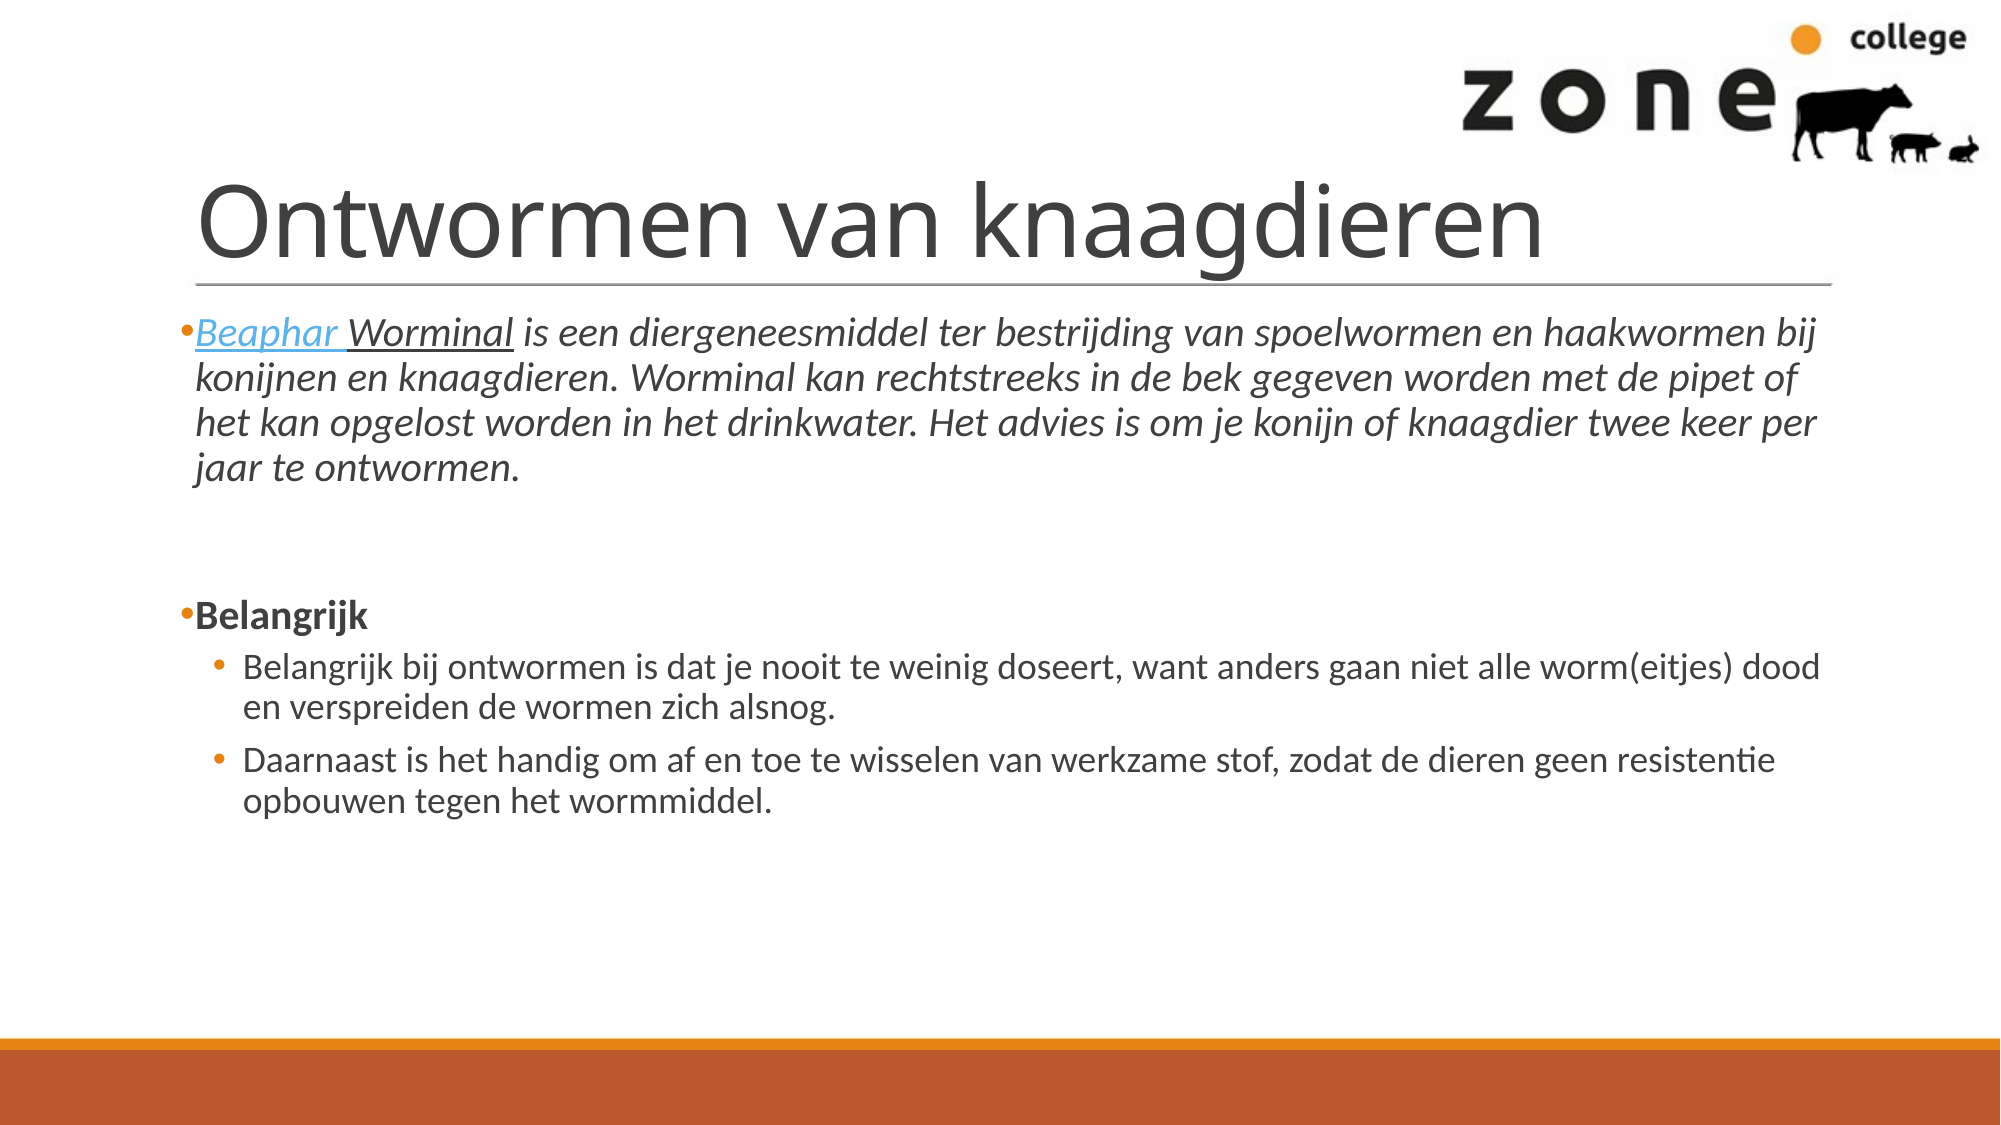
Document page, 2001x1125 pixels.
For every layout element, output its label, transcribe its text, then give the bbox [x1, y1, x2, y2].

title Ontwormen van knaagdieren [180, 47, 1830, 285]
list Beaphar Worminal is een diergeneesmiddel ter bestrijding van spoelwormen en haakwormen bij konijnen en knaagdieren. Worminal kan rechtstreeks in de bek gegeven worden met de pipet of het kan opgelost worden in het drinkwater. Het advies is om je konijn of knaagdier twee keer per jaar te ontwormen. Belangrijk Belangrijk bij ontwormen is dat je nooit te weinig doseert, want anders gaan niet alle worm(eitjes) dood en verspreiden de wormen zich alsnog. Daarnaast is het handig om af en toe te wisselen van werkzame stof, zodat de dieren geen resistentie opbouwen tegen het wormmiddel. [180, 302, 1830, 963]
picture [0, 0, 2001, 1125]
